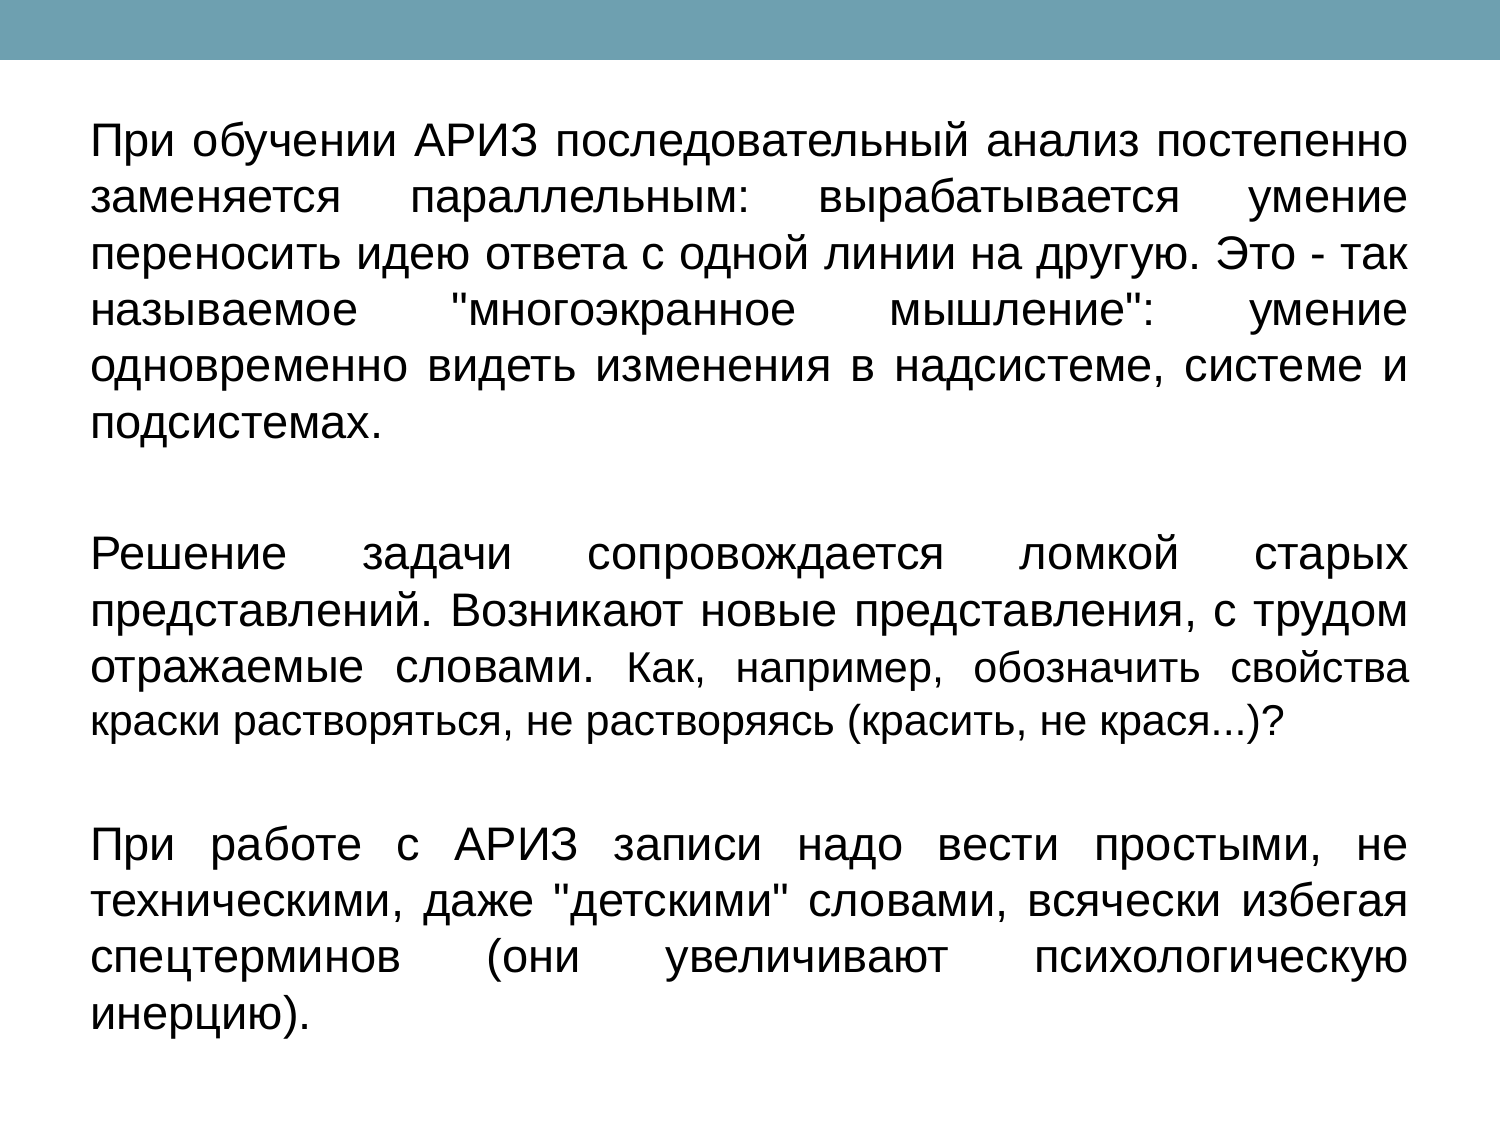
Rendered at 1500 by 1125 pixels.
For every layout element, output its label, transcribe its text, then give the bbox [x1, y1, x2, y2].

list При обучении АРИЗ последовательный анализ постепенно заменяется параллельным: вырабатывается умение переносить идею ответа с одной линии на другую. Это - так называемое "многоэкранное мышление": умение одновременно видеть изменения в надсистеме, системе и подсистемах. Решение задачи сопровождается ломкой старых представлений. Возникают новые представления, с трудом отражаемые словами. Как, например, обозначить свойства краски растворяться, не растворяясь (красить, не крася...)? При работе с АРИЗ записи надо вести простыми, не техническими, даже "детскими" словами, всячески избегая спецтерминов (они увеличивают психологическую инерцию). [75, 101, 1425, 1063]
